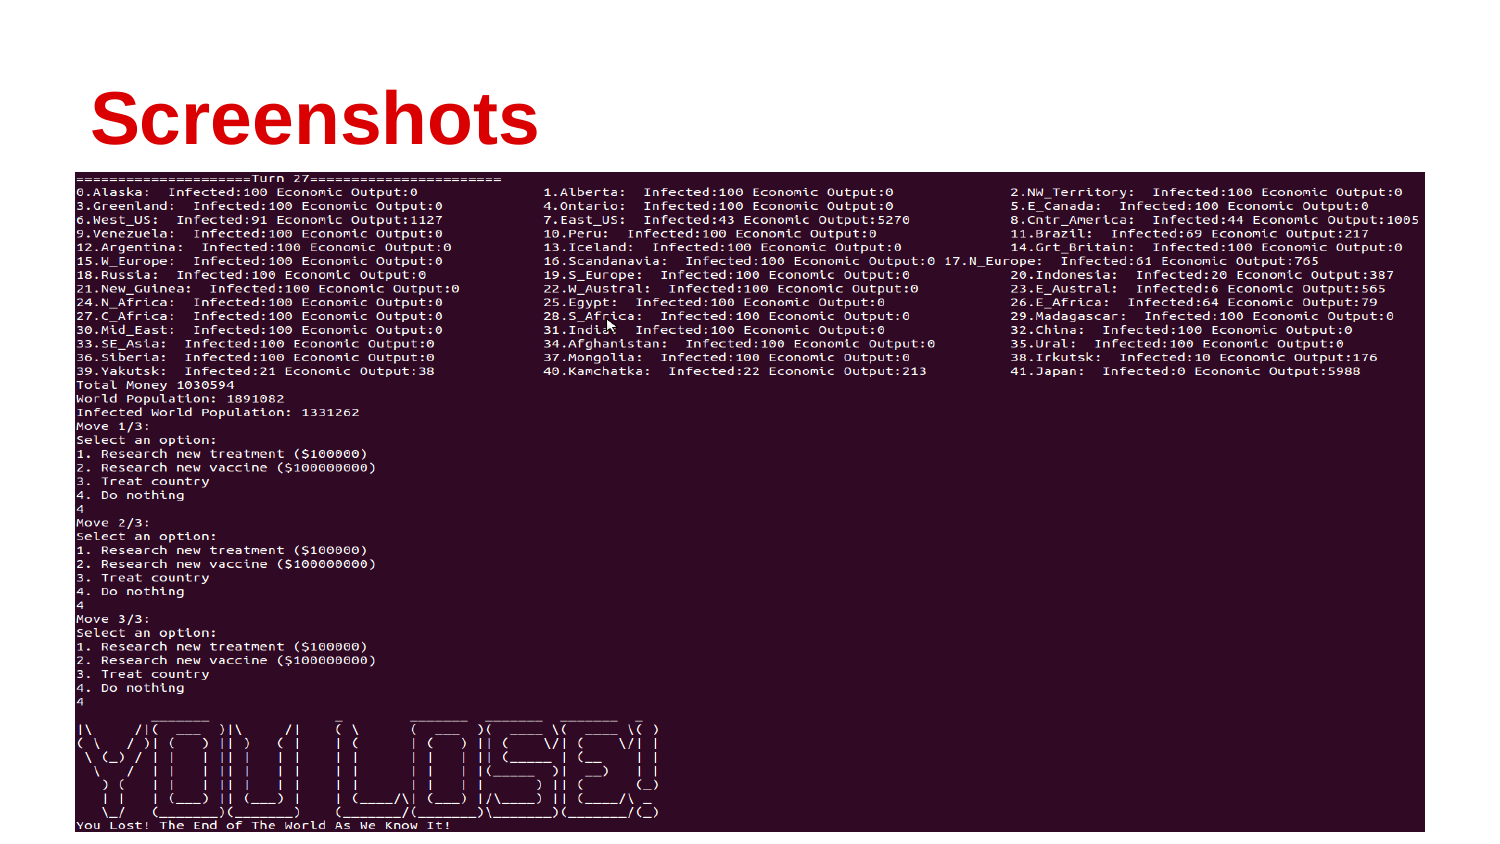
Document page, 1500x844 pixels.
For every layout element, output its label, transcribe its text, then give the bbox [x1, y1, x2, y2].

picture [74, 172, 1426, 833]
title Screenshots [75, 33, 1425, 172]
